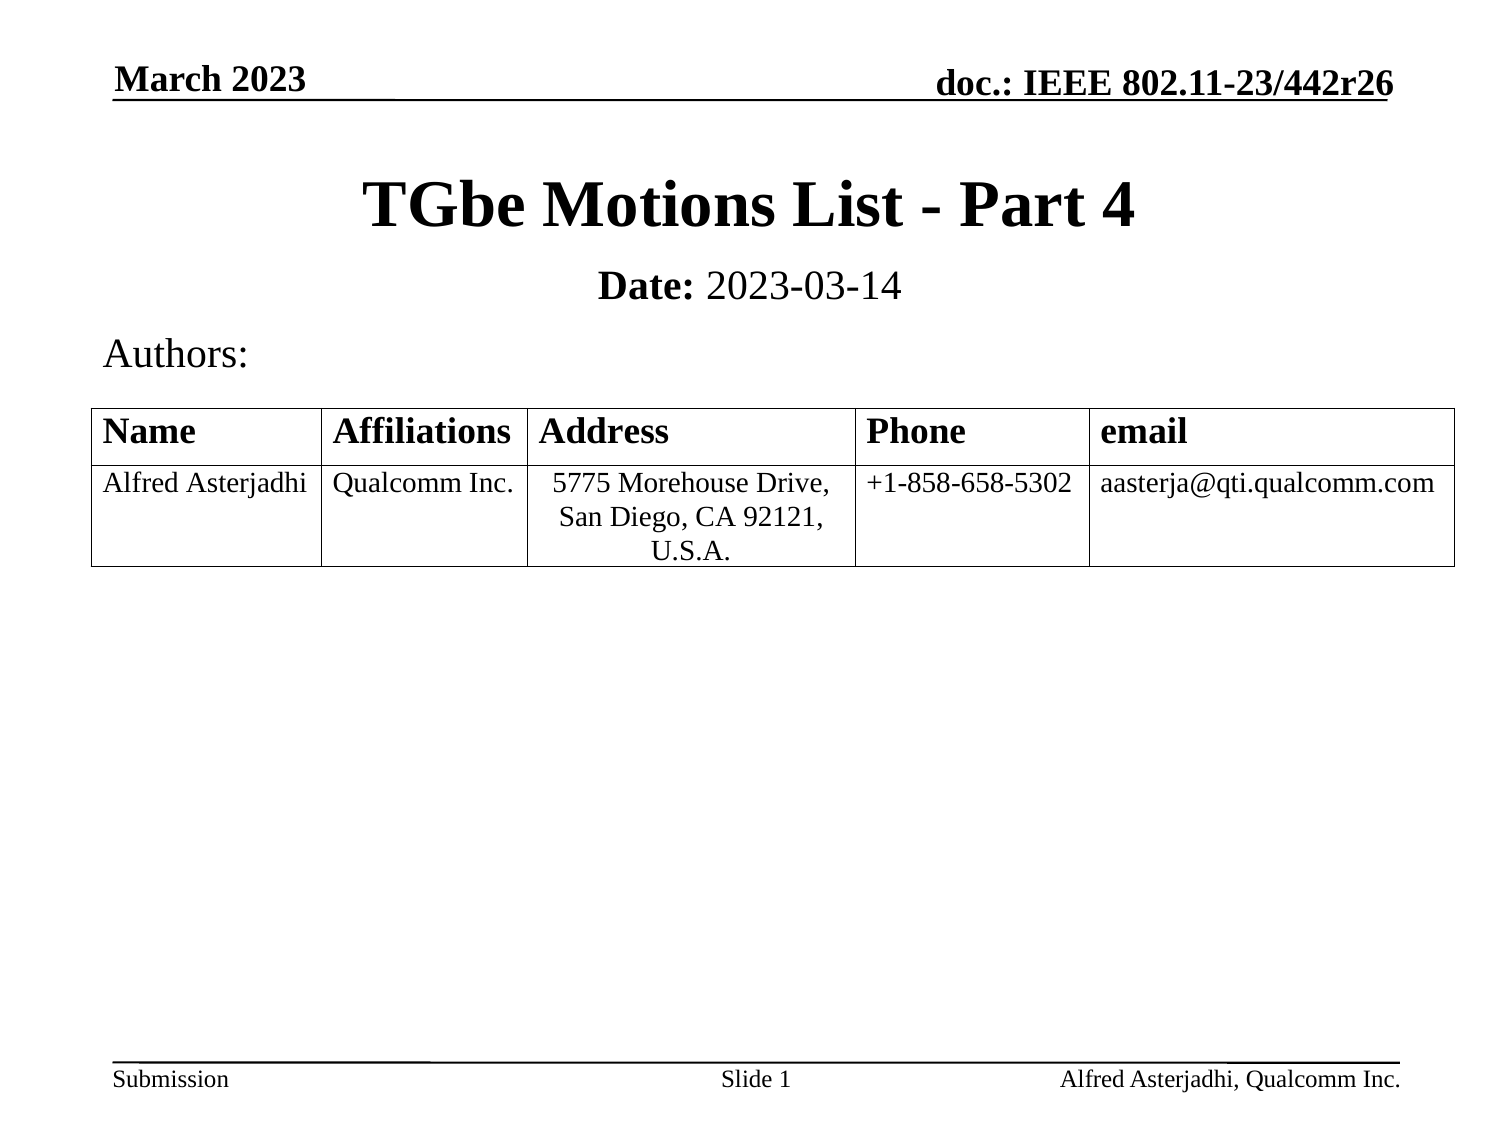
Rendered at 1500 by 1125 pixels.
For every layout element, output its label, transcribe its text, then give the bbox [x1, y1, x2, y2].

list Date: 2023-03-14 [112, 249, 1388, 316]
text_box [75, 407, 1477, 819]
footer Alfred Asterjadhi, Qualcomm Inc. [902, 1061, 1402, 1093]
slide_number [114, 54, 493, 100]
slide_number Slide 1 [712, 1061, 800, 1123]
text_box Authors: [87, 318, 325, 381]
title TGbe Motions List - Part 4 [112, 112, 1388, 249]
